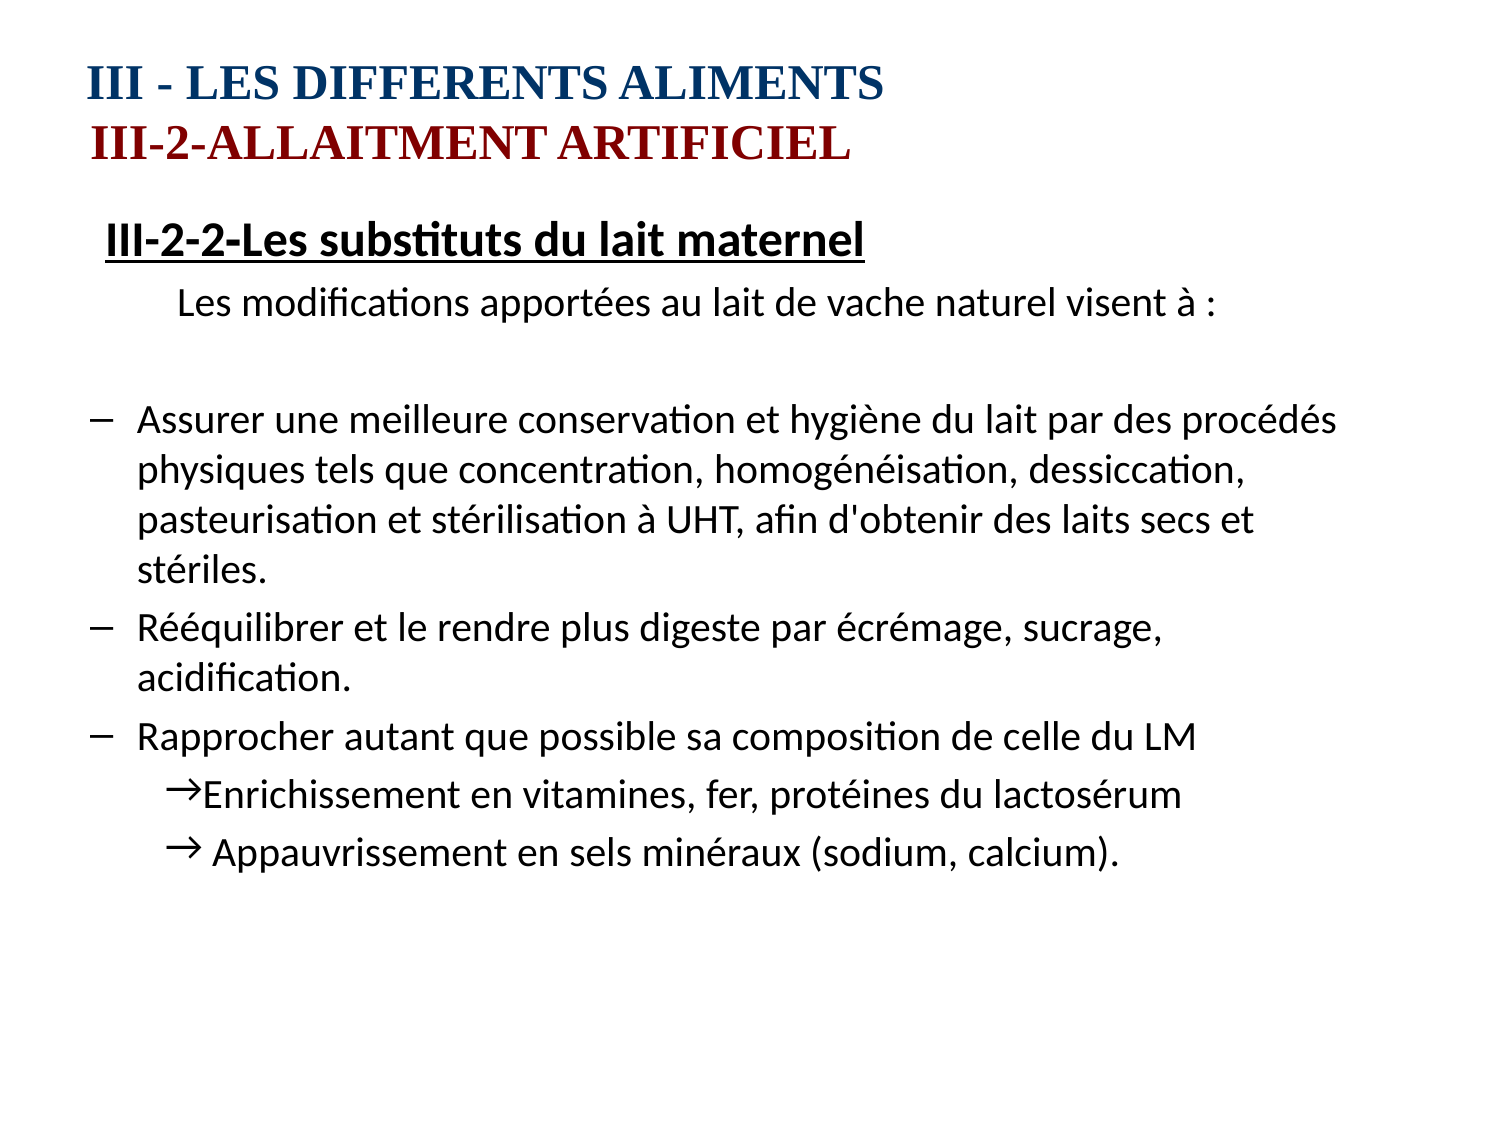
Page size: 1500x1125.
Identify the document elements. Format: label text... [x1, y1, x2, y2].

list III-2-2‑Les substituts du lait maternel Les modifications apportées au lait de vache naturel visent à : Assurer une meilleure conservation et hygiène du lait par des procédés physiques tels que concentration, homogénéisation, dessiccation, pasteurisation et stérilisation à UHT, afin d'obtenir des laits secs et stériles. Rééquilibrer et le rendre plus digeste par écrémage, sucrage, acidification. Rapprocher autant que possible sa composition de celle du LM Enrichissement en vitamines, fer, protéines du lactosérum Appauvrissement en sels minéraux (sodium, calcium). [0, 198, 1395, 1079]
title III ‑ LES DIFFERENTS ALIMENTS III-2‑ALLAITMENT ARTIFICIEL [0, 128, 1351, 270]
